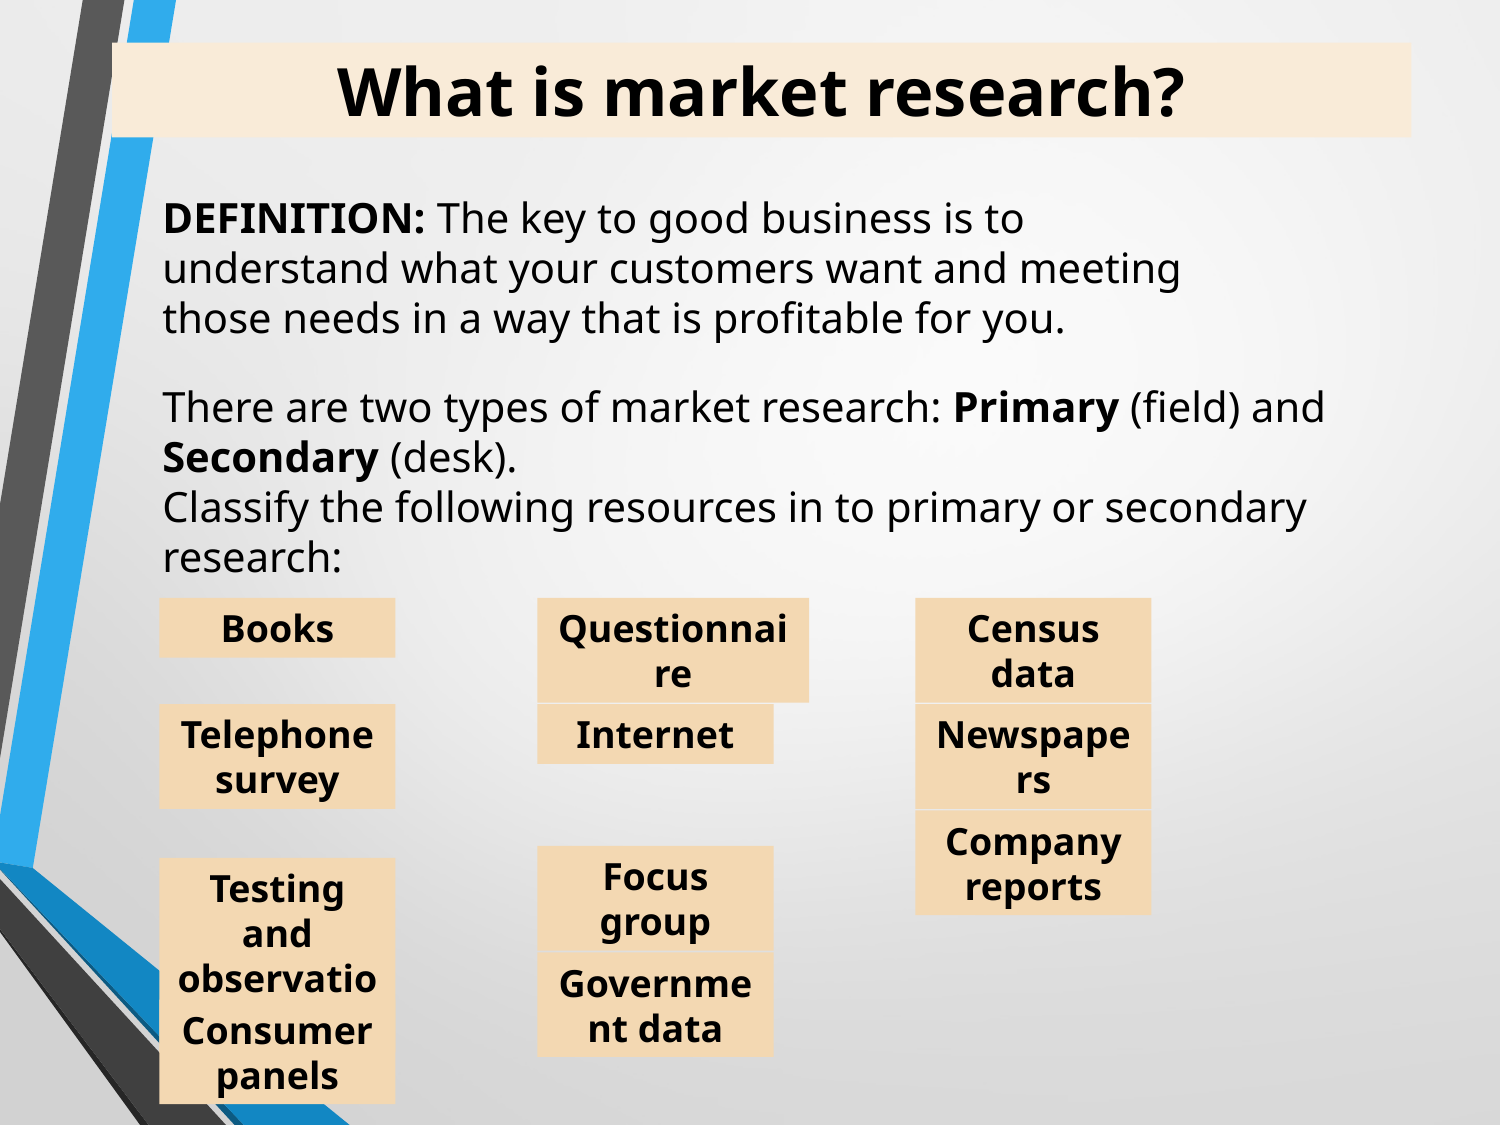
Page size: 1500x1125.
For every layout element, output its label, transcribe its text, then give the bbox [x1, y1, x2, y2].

text_box Internet [537, 704, 774, 764]
text_box Questionnaire [537, 597, 810, 703]
text_box What is market research? [112, 42, 1412, 138]
text_box Testing and observation [159, 857, 396, 999]
text_box Telephone survey [159, 704, 396, 809]
text_box There are two types of market research: Primary (field) and Secondary (desk). Classify the following resources in to primary or secondary research: [147, 373, 1353, 589]
text_box DEFINITION: The key to good business is to understand what your customers want and meeting those needs in a way that is profitable for you. [147, 184, 1258, 350]
text_box Government data [537, 952, 774, 1057]
text_box Consumer panels [159, 999, 396, 1105]
text_box Focus group [537, 845, 774, 951]
text_box Company reports [915, 810, 1152, 916]
text_box Newspapers [915, 704, 1152, 809]
text_box Census data [915, 597, 1152, 703]
text_box Books [159, 597, 396, 658]
